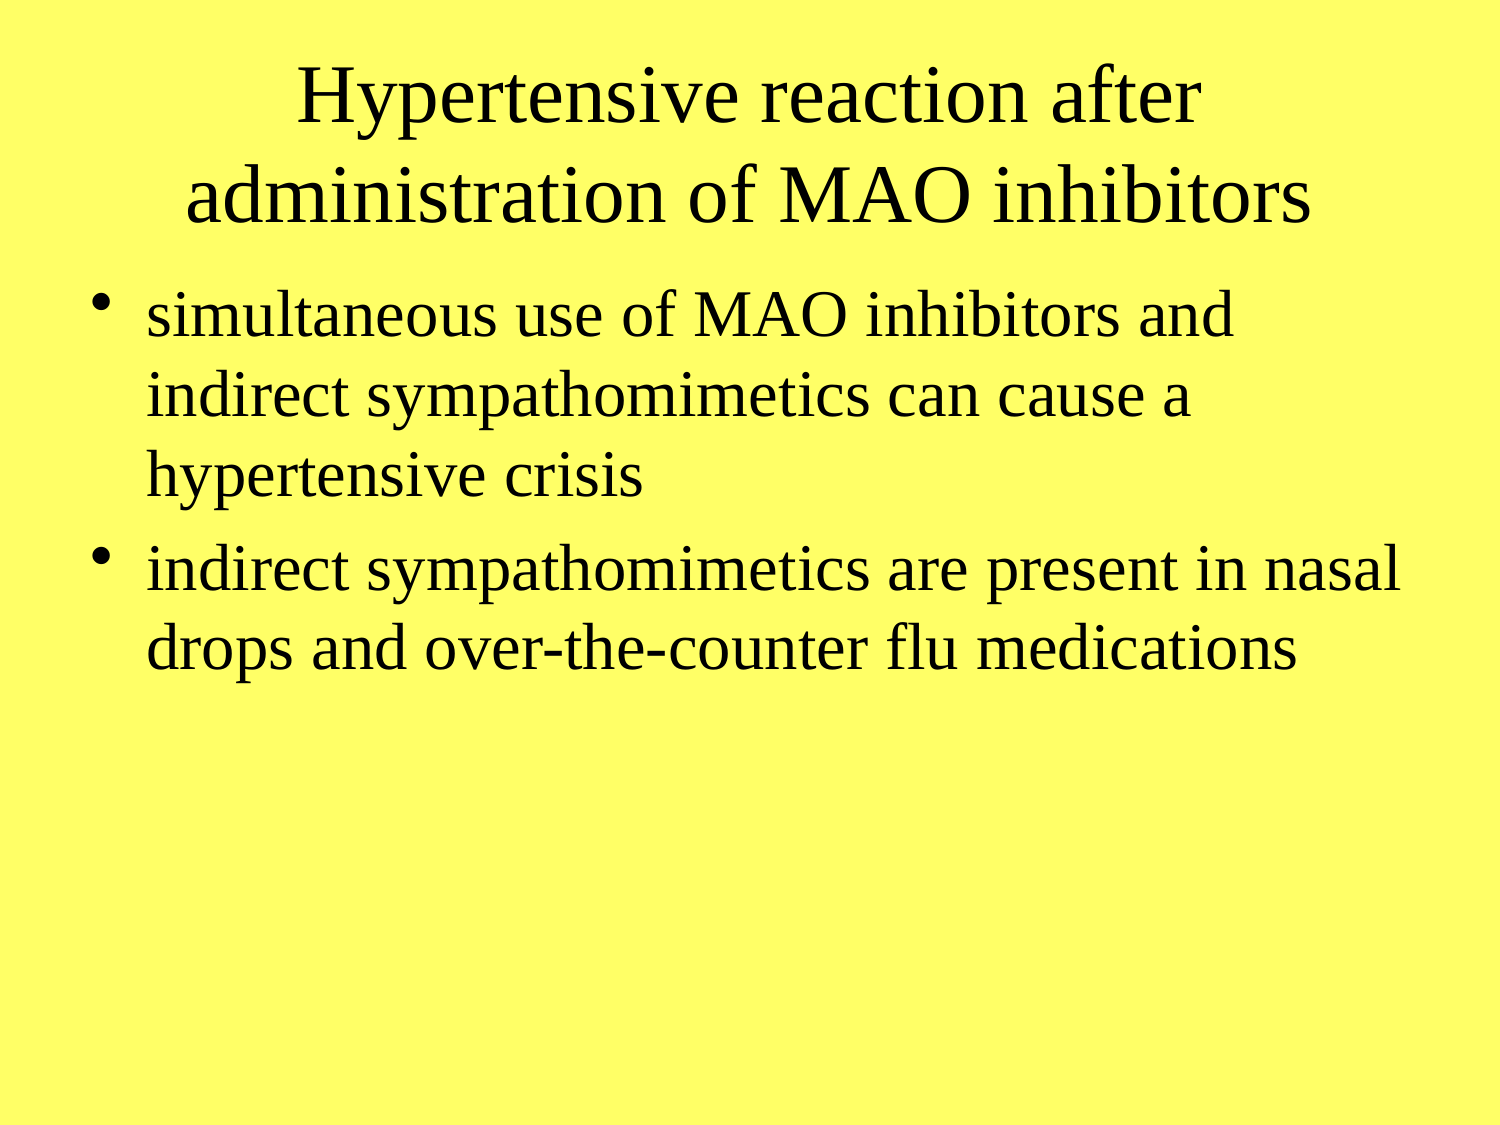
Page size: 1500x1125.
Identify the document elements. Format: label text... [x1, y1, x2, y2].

title Hypertensive reaction after administration of MAO inhibitors [75, 45, 1425, 233]
list simultaneous use of MAO inhibitors and indirect sympathomimetics can cause a hypertensive crisis indirect sympathomimetics are present in nasal drops and over-the-counter flu medications [75, 262, 1425, 1005]
